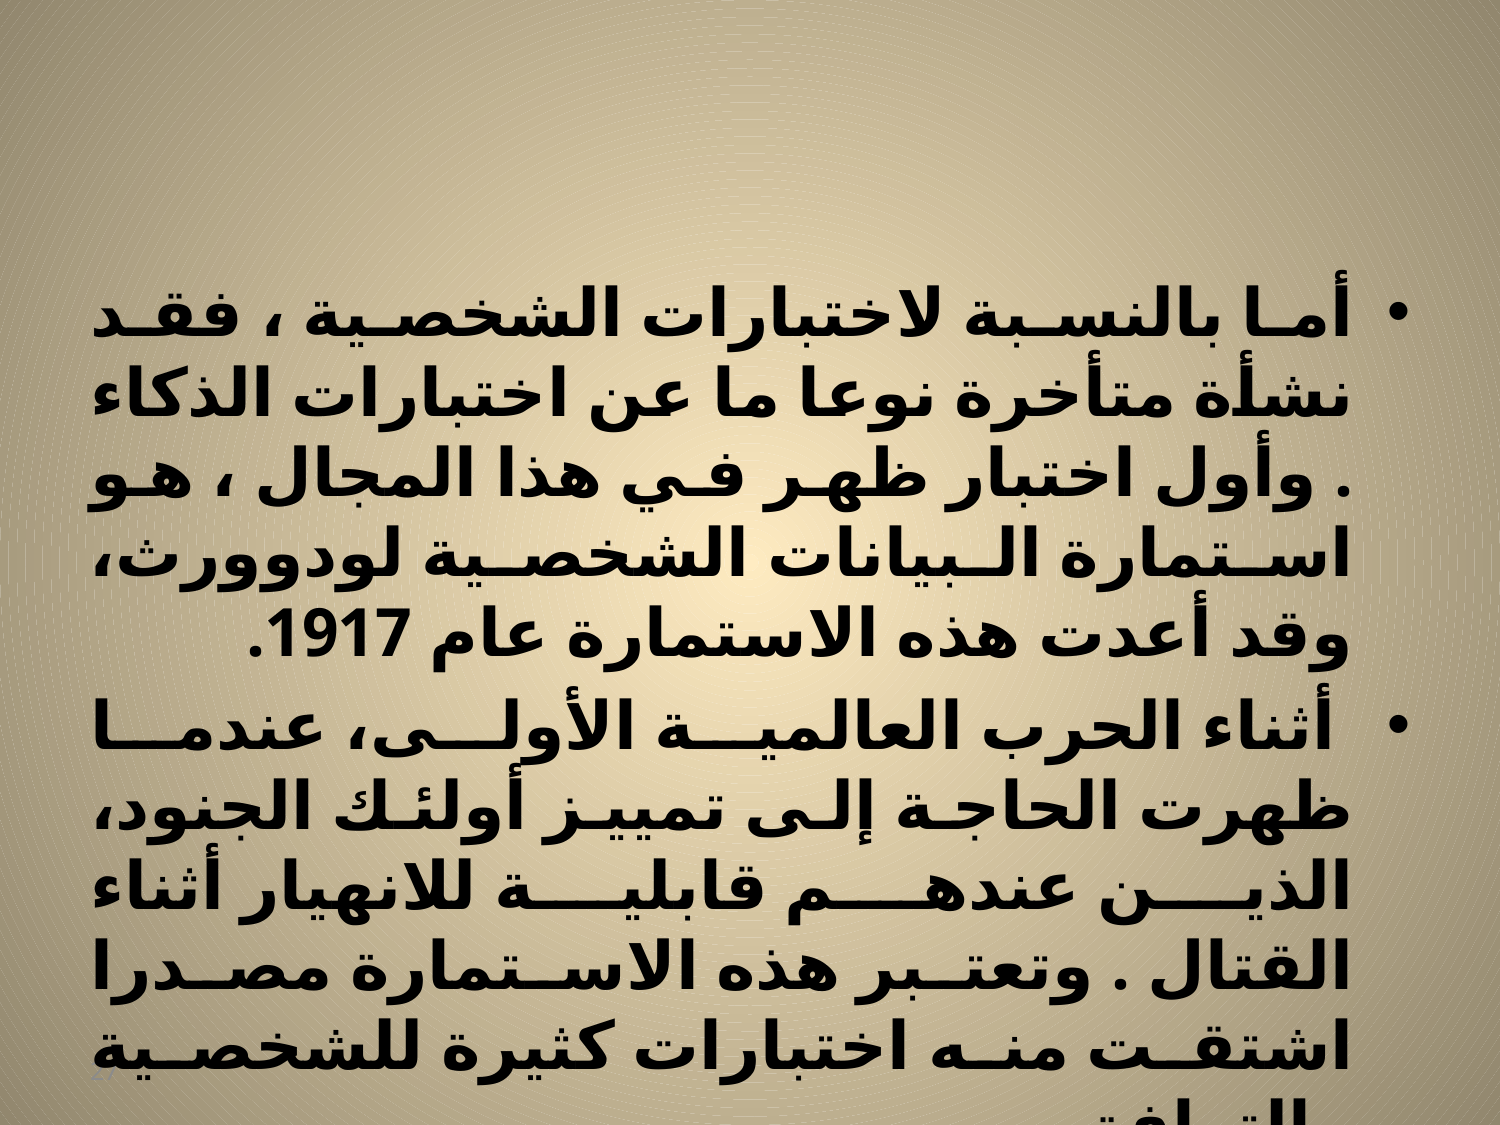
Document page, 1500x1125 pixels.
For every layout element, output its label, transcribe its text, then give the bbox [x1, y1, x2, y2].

list أما بالنسبة لاختبارات الشخصية ، فقد نشأة متأخرة نوعا ما عن اختبارات الذكاء . وأول اختبار ظهر في هذا المجال ، هو استمارة البيانات الشخصية لودوورث، وقد أعدت هذه الاستمارة عام 1917. أثناء الحرب العالمية الأولى، عندما ظهرت الحاجة إلى تمييز أولئك الجنود، الذين عندهم قابلية للانهيار أثناء القتال . وتعتبر هذه الاستمارة مصدرا اشتقت منه اختبارات كثيرة للشخصية والتوافق. [75, 262, 1425, 1005]
slide_number 27 [75, 1042, 425, 1103]
